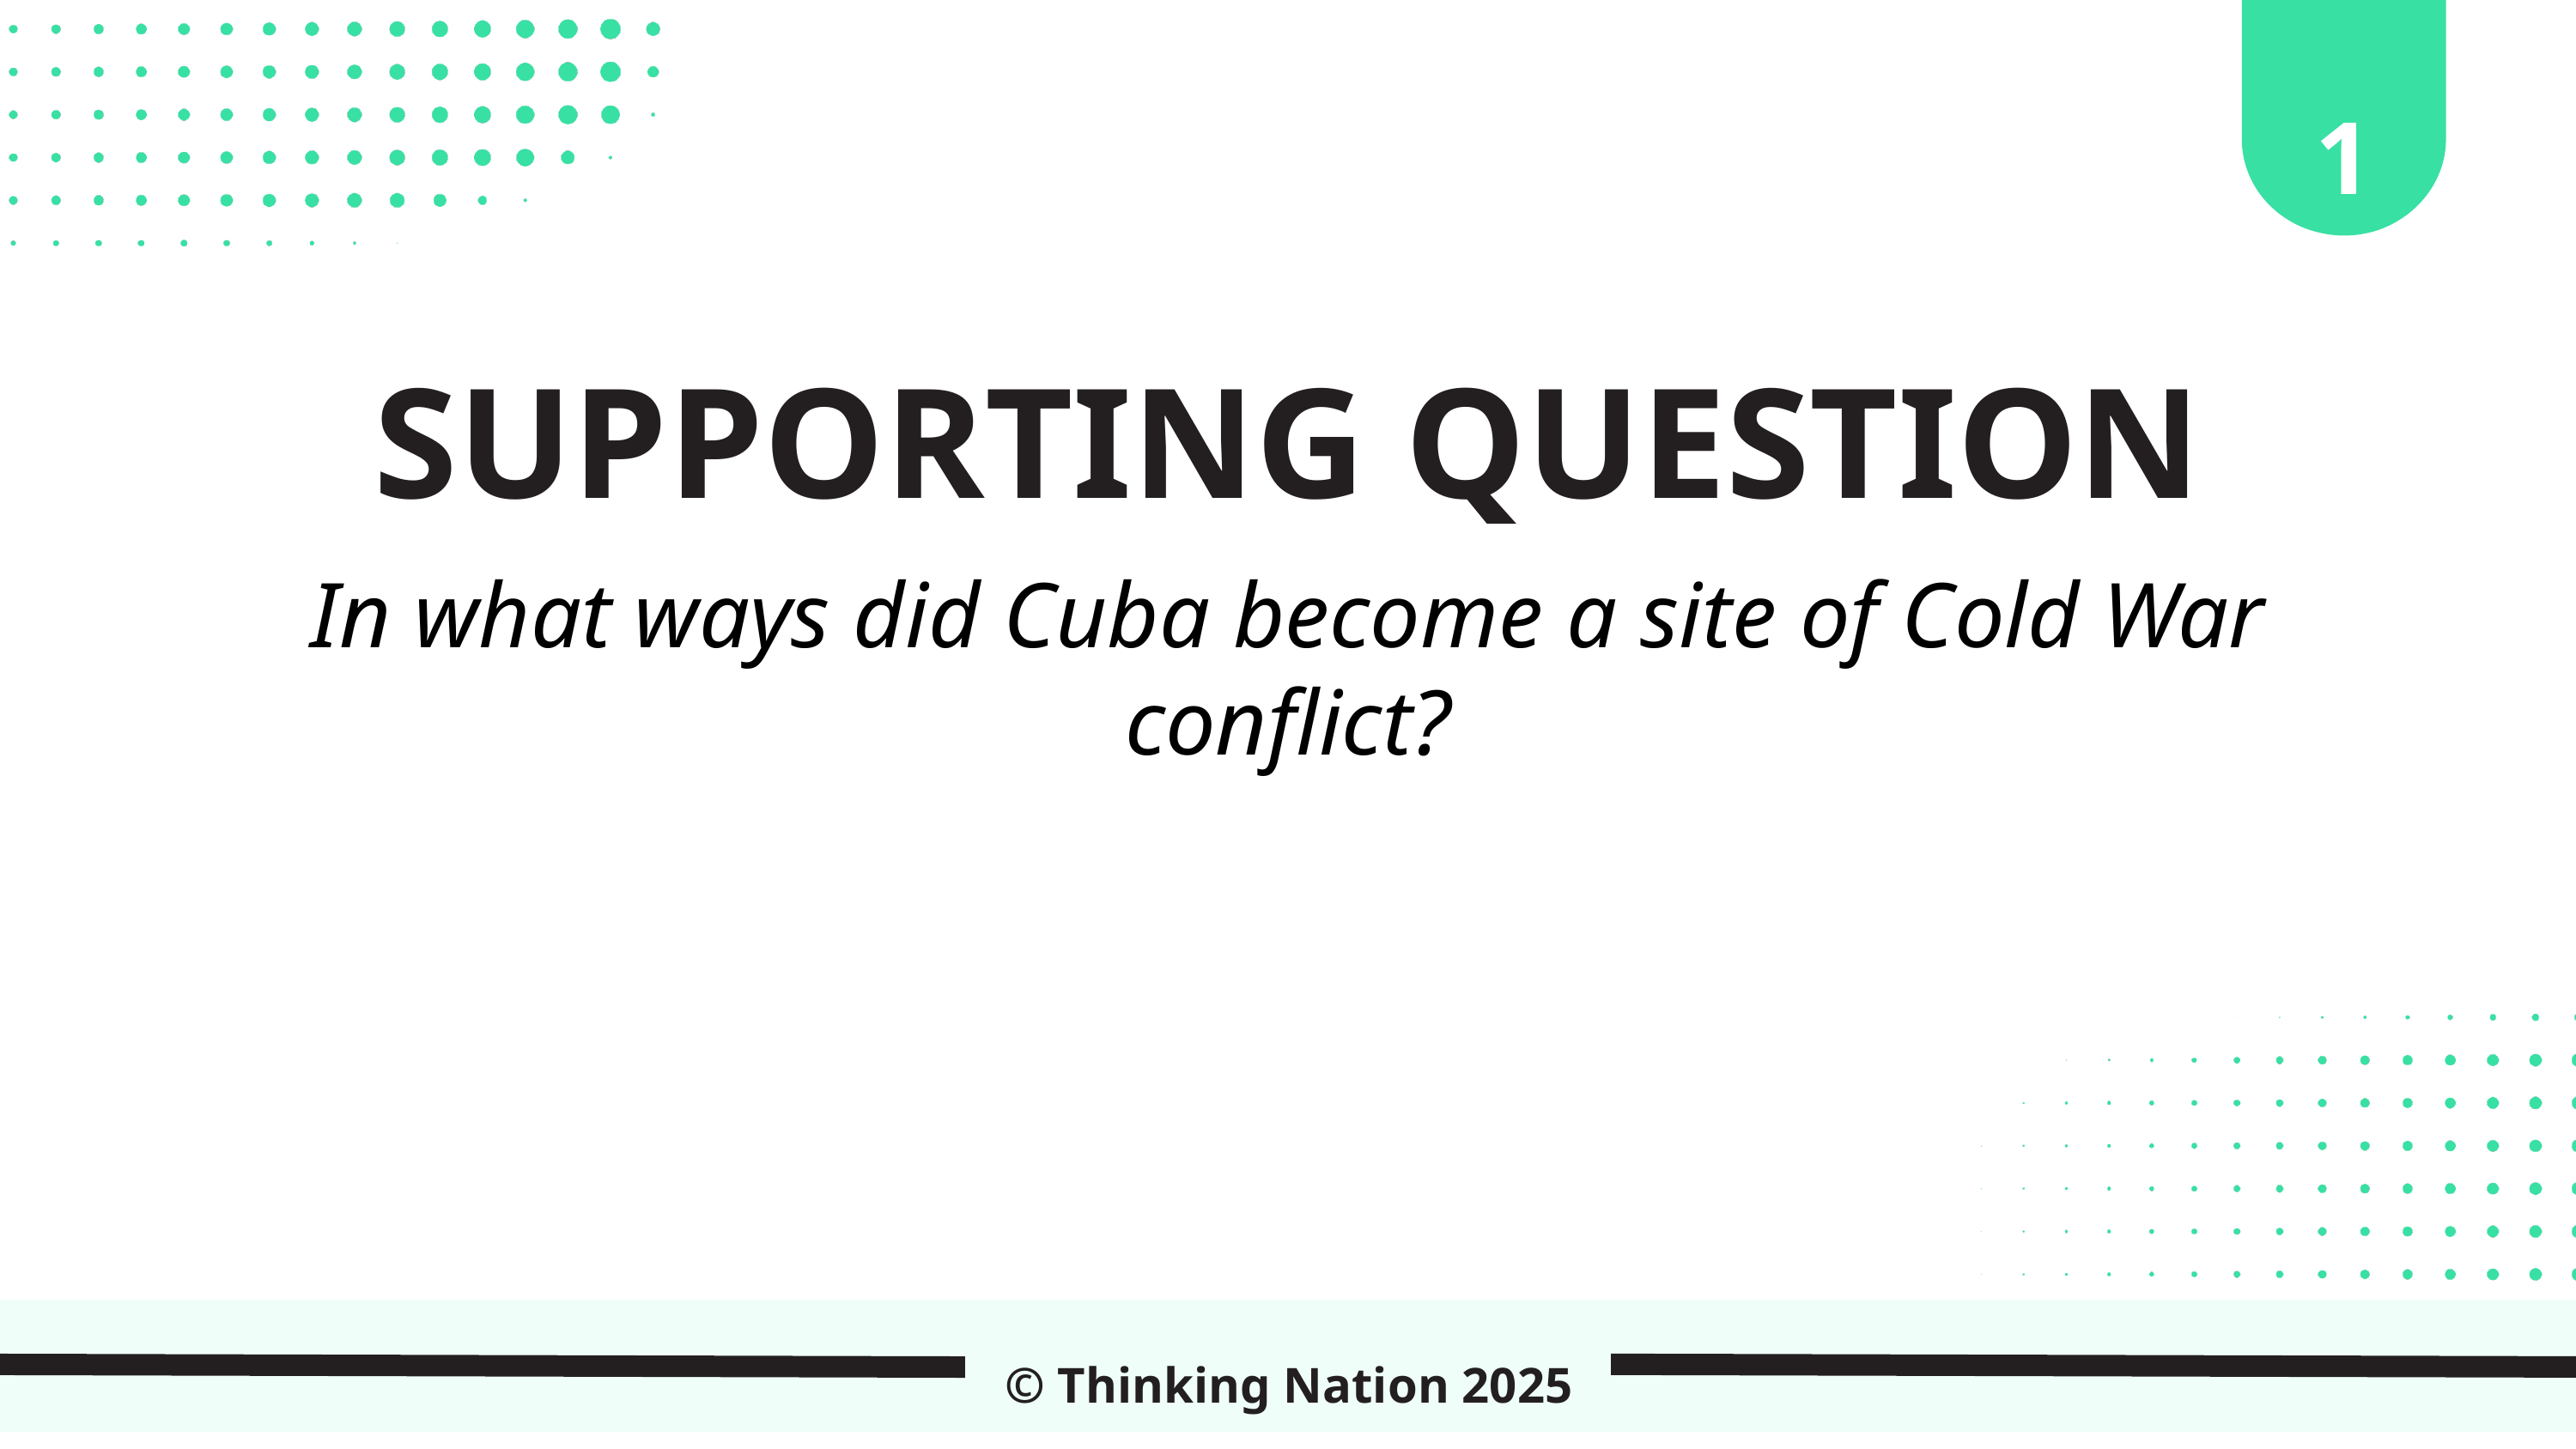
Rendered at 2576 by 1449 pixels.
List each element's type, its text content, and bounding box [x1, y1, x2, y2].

text_box [0, 0, 660, 246]
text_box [2233, 0, 2455, 236]
text_box [1938, 1013, 2576, 1299]
text_box In what ways did Cuba become a site of Cold War conflict? [252, 558, 2324, 773]
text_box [0, 1299, 2576, 1433]
text_box SUPPORTING QUESTION [359, 273, 2216, 530]
